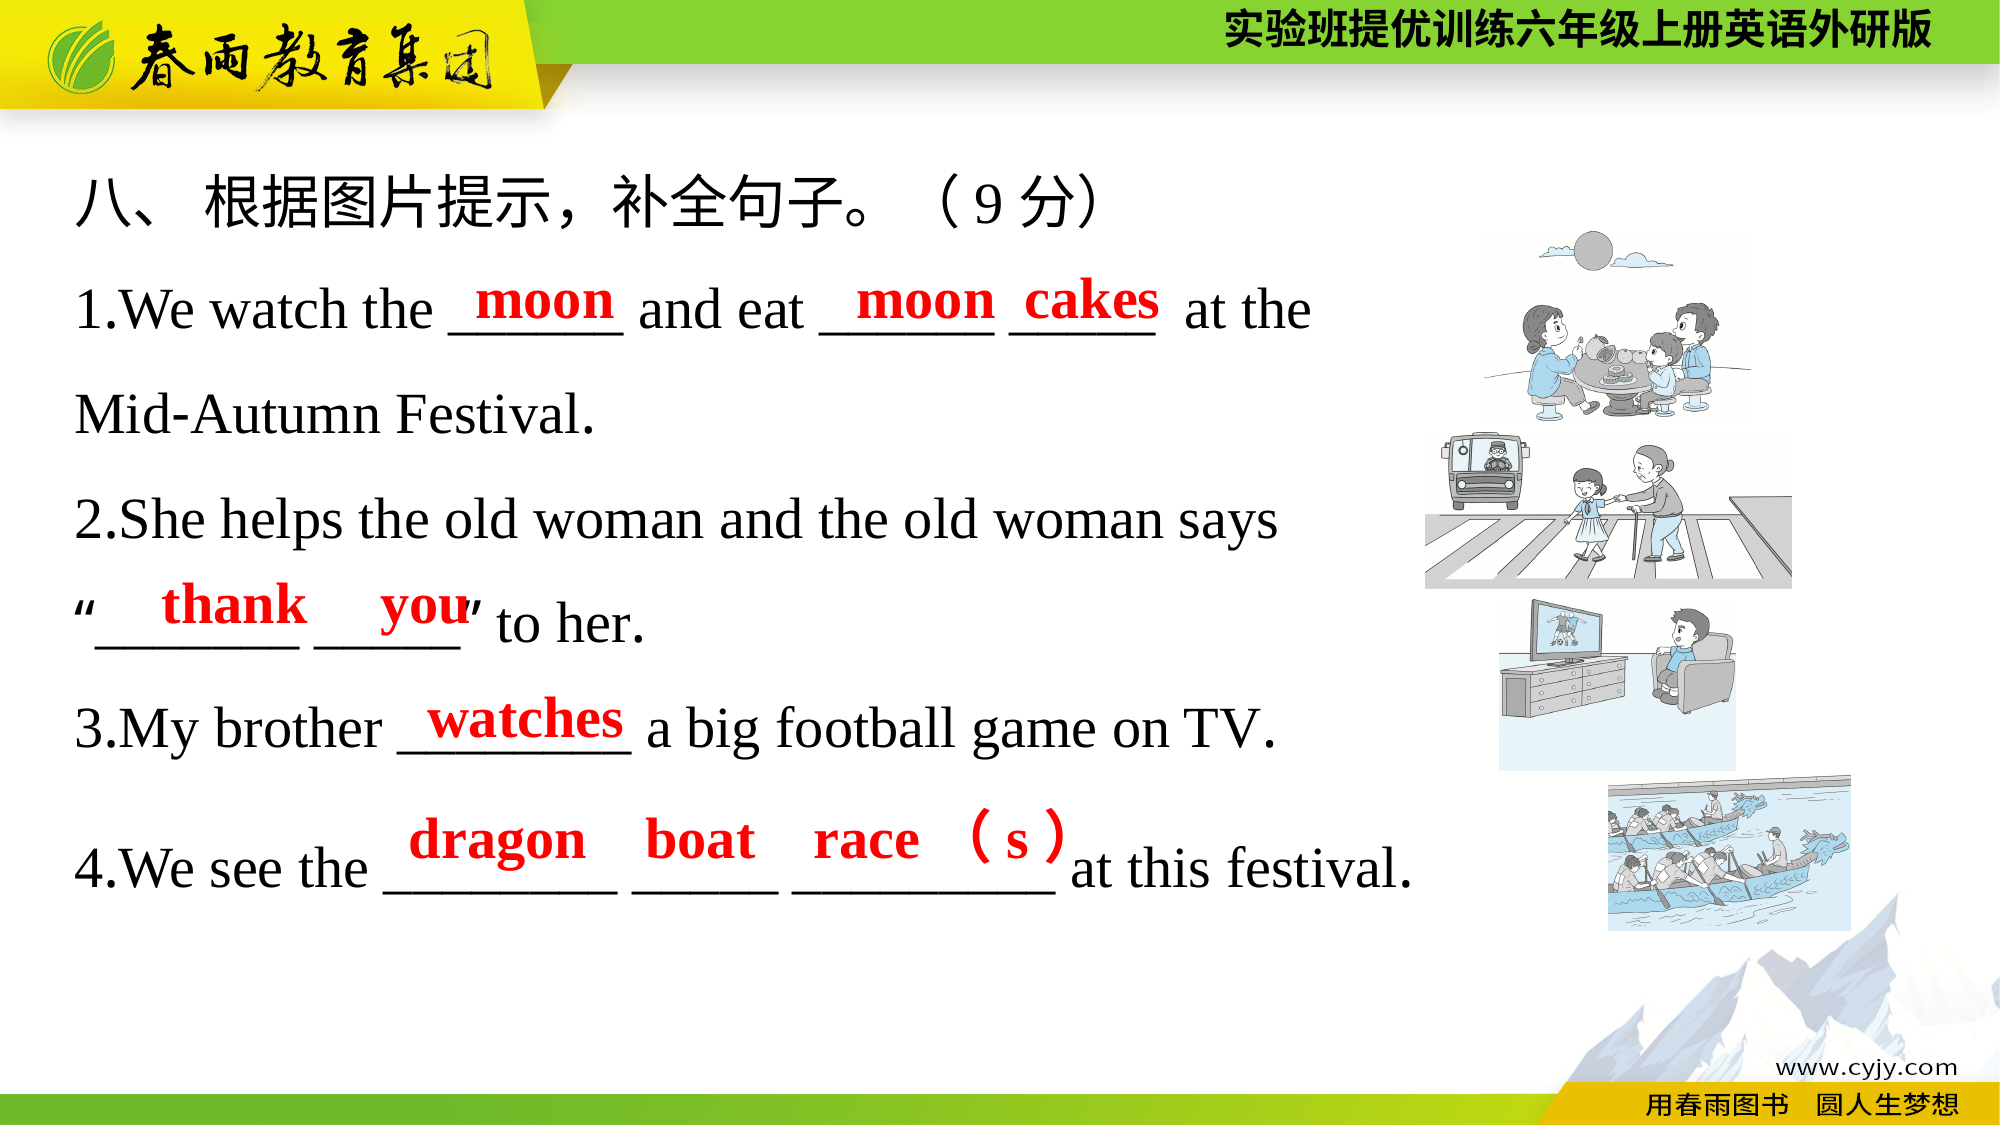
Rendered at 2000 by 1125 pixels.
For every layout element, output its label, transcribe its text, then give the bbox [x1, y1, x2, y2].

text_box moon cakes [841, 253, 1176, 338]
text_box moon [460, 253, 630, 338]
text_box thank you [146, 557, 487, 643]
text_box dragon boat race（s） [394, 792, 1117, 878]
text_box watches [412, 671, 640, 757]
picture [0, 0, 2000, 1125]
list 八、 根据图片提示，补全句子。（9分） 1.We watch the ______ and eat ______ _____ at the Mid-Autumn Festival. 2.She helps the old woman and the old woman says “_______ _____” to her. 3.My brother ________ a big football game on TV. 4.We see the ________ _____ _________ at this festival. [59, 122, 1944, 916]
